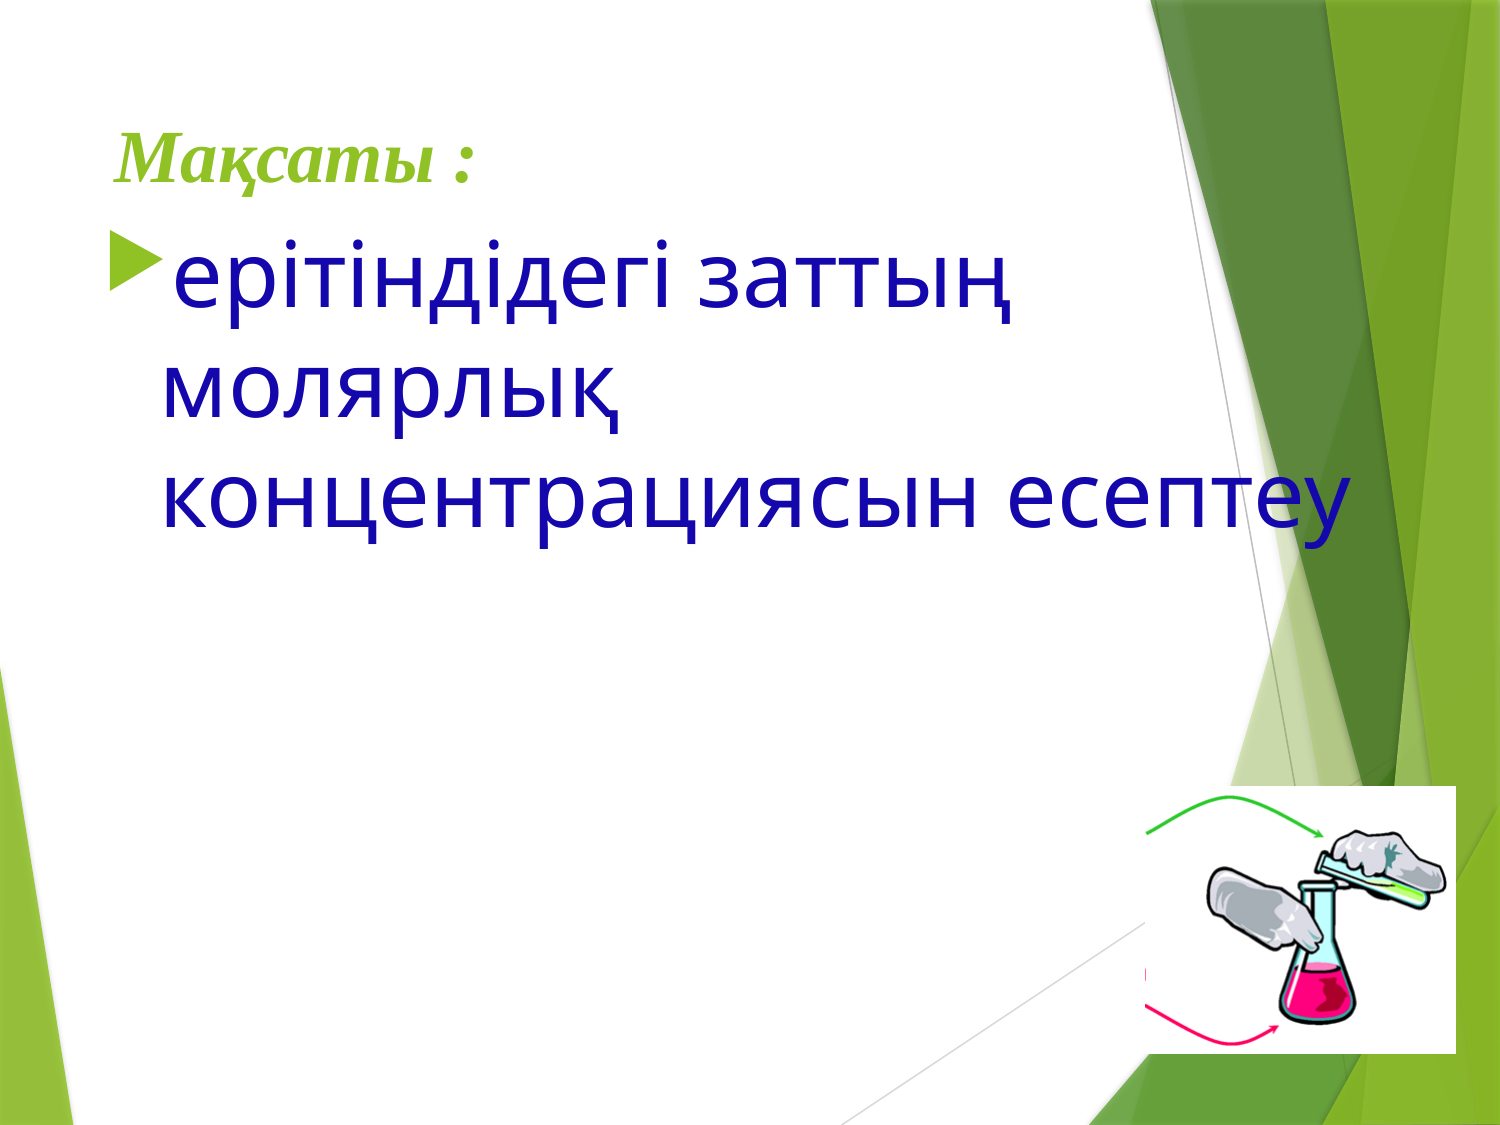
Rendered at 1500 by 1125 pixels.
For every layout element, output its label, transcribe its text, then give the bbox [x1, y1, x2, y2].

list ерітіндідегі заттың молярлық концентрациясын есептеу [88, 208, 1425, 887]
title Мақсаты : [99, 99, 1142, 208]
picture [1144, 786, 1457, 1055]
